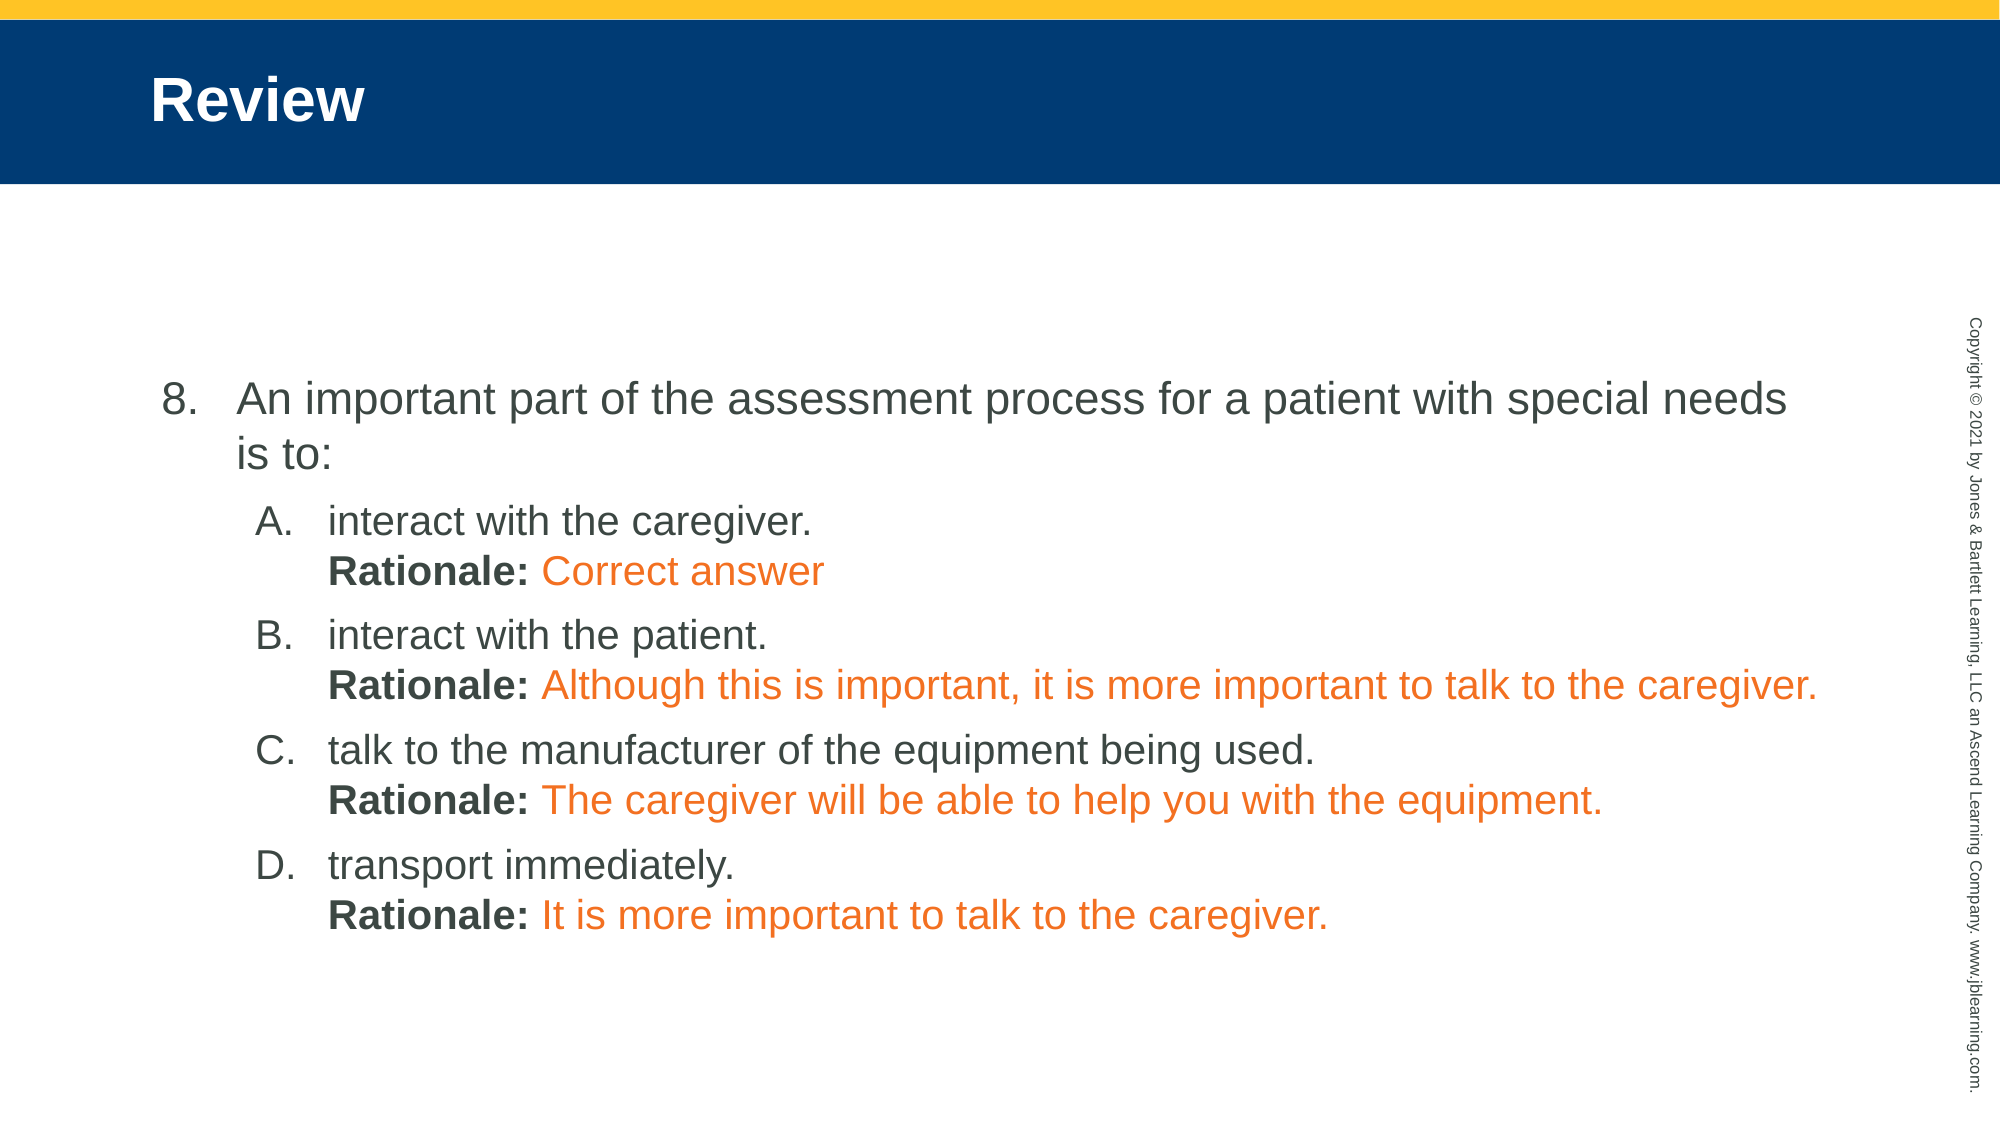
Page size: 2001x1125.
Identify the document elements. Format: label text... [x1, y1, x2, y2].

title Review [0, 19, 2000, 185]
list An important part of the assessment process for a patient with special needs is to: interact with the caregiver. Rationale: Correct answer interact with the patient. Rationale: Although this is important, it is more important to talk to the caregiver. talk to the manufacturer of the equipment being used. Rationale: The caregiver will be able to help you with the equipment. transport immediately. Rationale: It is more important to talk to the caregiver. [146, 361, 1859, 1016]
